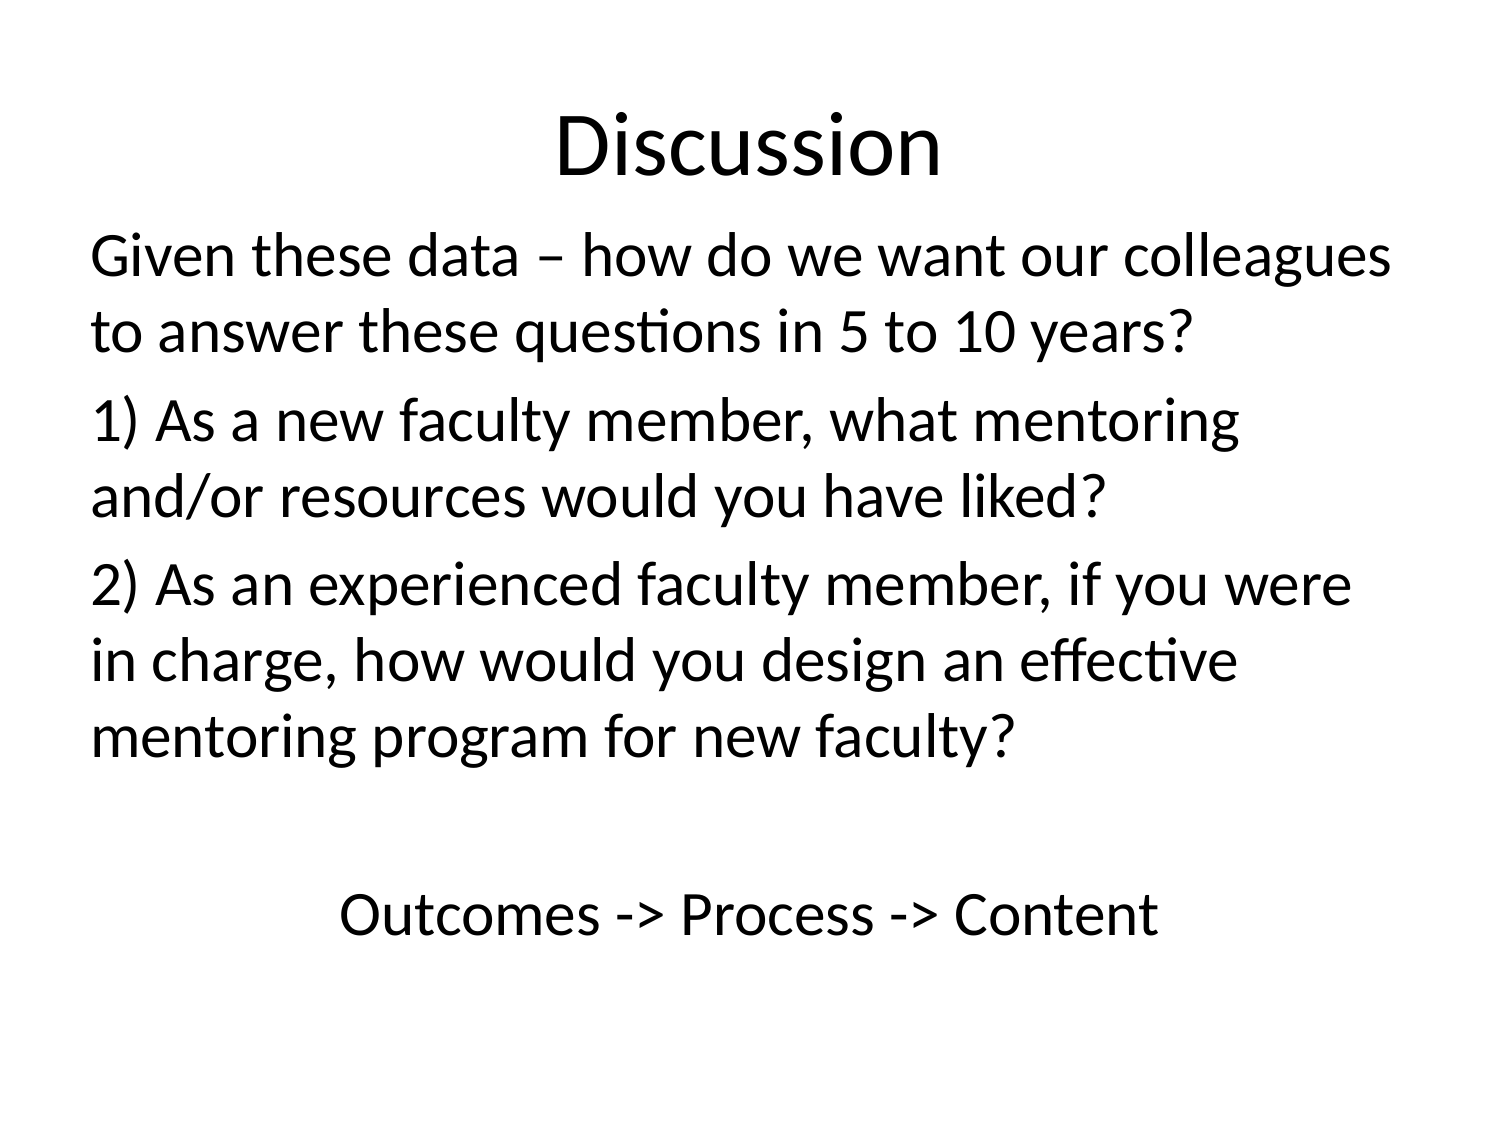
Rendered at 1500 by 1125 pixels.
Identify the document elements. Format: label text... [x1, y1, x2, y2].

list Given these data – how do we want our colleagues to answer these questions in 5 to 10 years? 1) As a new faculty member, what mentoring and/or resources would you have liked? 2) As an experienced faculty member, if you were in charge, how would you design an effective mentoring program for new faculty? Outcomes -> Process -> Content [75, 205, 1425, 1005]
title Discussion [75, 45, 1425, 205]
